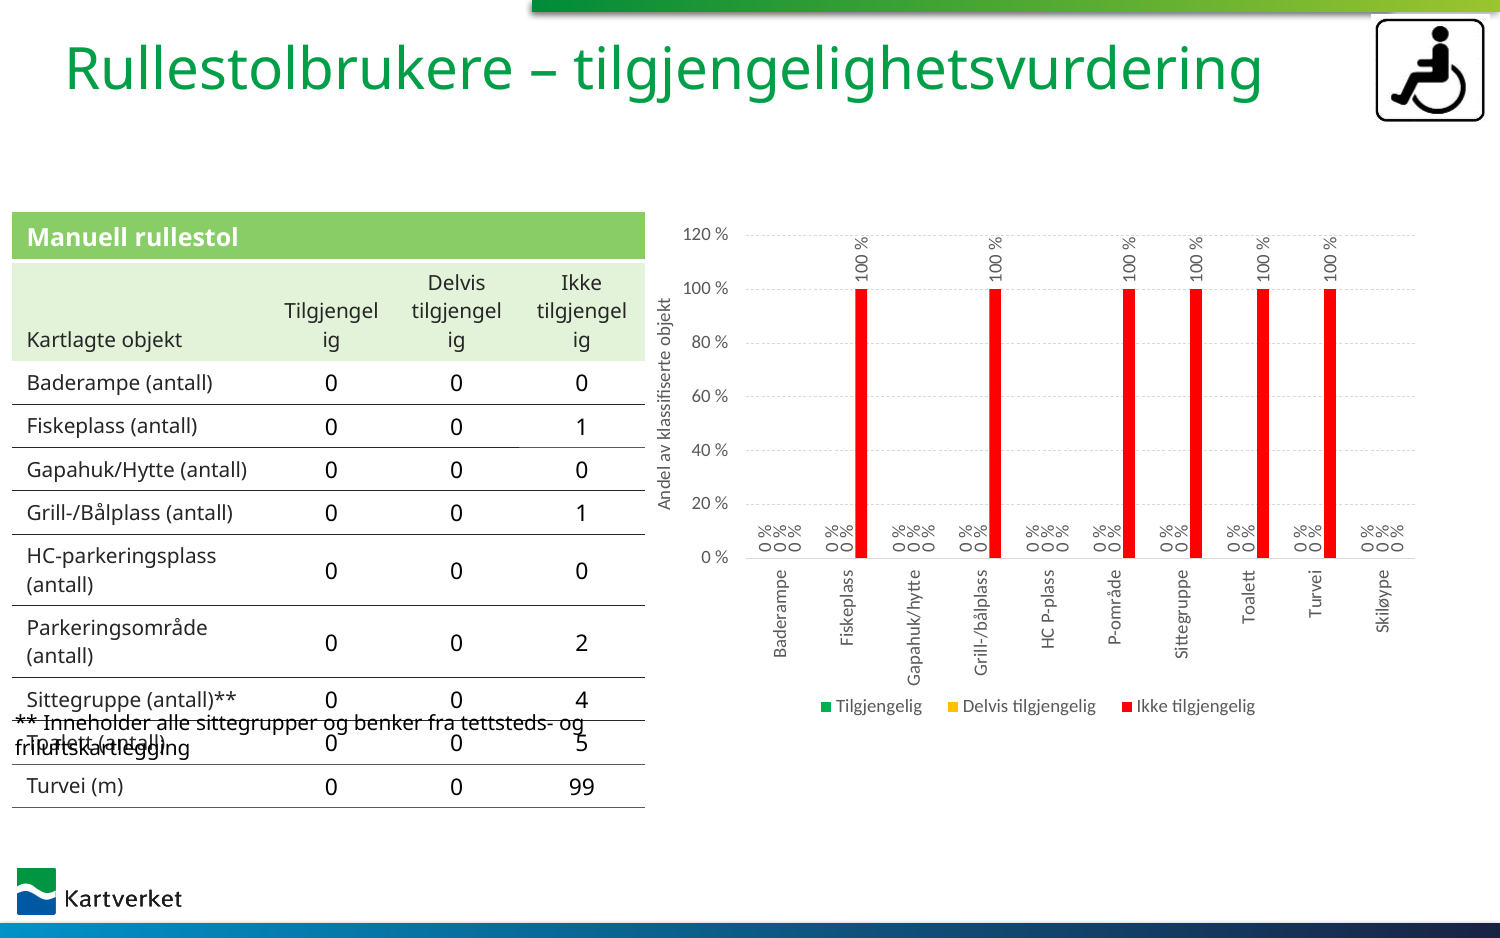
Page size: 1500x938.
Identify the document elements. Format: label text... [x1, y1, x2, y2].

table_cell 1 [519, 405, 638, 447]
table_cell Grill-/Bålplass (antall) [12, 491, 269, 534]
table_cell 0 [269, 606, 394, 677]
table_cell 1 [519, 491, 638, 534]
table_cell Fiskeplass (antall) [12, 405, 269, 447]
table_cell 0 [269, 491, 394, 534]
table_cell Delvis tilgjengelig [394, 263, 519, 361]
text_box Rullestolbrukere – tilgjengelighetsvurdering [49, 12, 1372, 109]
table_cell 0 [394, 678, 519, 702]
table_cell 0 [269, 768, 394, 807]
text_box ** Inneholder alle sittegrupper og benker fra tettsteds- og friluftskartlegging [0, 702, 745, 768]
table_cell 2 [519, 606, 638, 677]
table_cell Kartlagte objekt [12, 263, 269, 361]
table_cell Tilgjengelig [269, 263, 394, 361]
table_cell 0 [394, 491, 519, 534]
table_cell Parkeringsområde (antall) [12, 606, 269, 677]
table_cell Sittegruppe (antall)** [12, 678, 269, 702]
table_cell 0 [269, 448, 394, 490]
table_cell HC-parkeringsplass (antall) [12, 535, 269, 605]
table_cell Baderampe (antall) [12, 361, 269, 404]
table_cell 0 [519, 535, 638, 605]
table_cell 99 [519, 768, 645, 807]
table_cell 0 [394, 535, 519, 605]
picture [1371, 13, 1491, 127]
table_cell 0 [269, 405, 394, 447]
table_cell Ikke tilgjengelig [519, 263, 638, 361]
table_cell Turvei (m) [12, 768, 269, 807]
table_cell 0 [269, 678, 394, 702]
table_cell 0 [394, 448, 519, 490]
table_cell 0 [394, 361, 519, 404]
picture [643, 218, 1427, 728]
table_cell 0 [394, 768, 519, 807]
table_cell 0 [269, 361, 394, 404]
table_cell 0 [394, 405, 519, 447]
table_cell 0 [269, 535, 394, 605]
table_cell 0 [394, 606, 519, 677]
table_cell 0 [519, 448, 638, 490]
table_cell Gapahuk/Hytte (antall) [12, 448, 269, 490]
table_cell 0 [519, 361, 638, 404]
table_cell 4 [519, 678, 638, 702]
table_header Manuell rullestol [12, 212, 645, 259]
